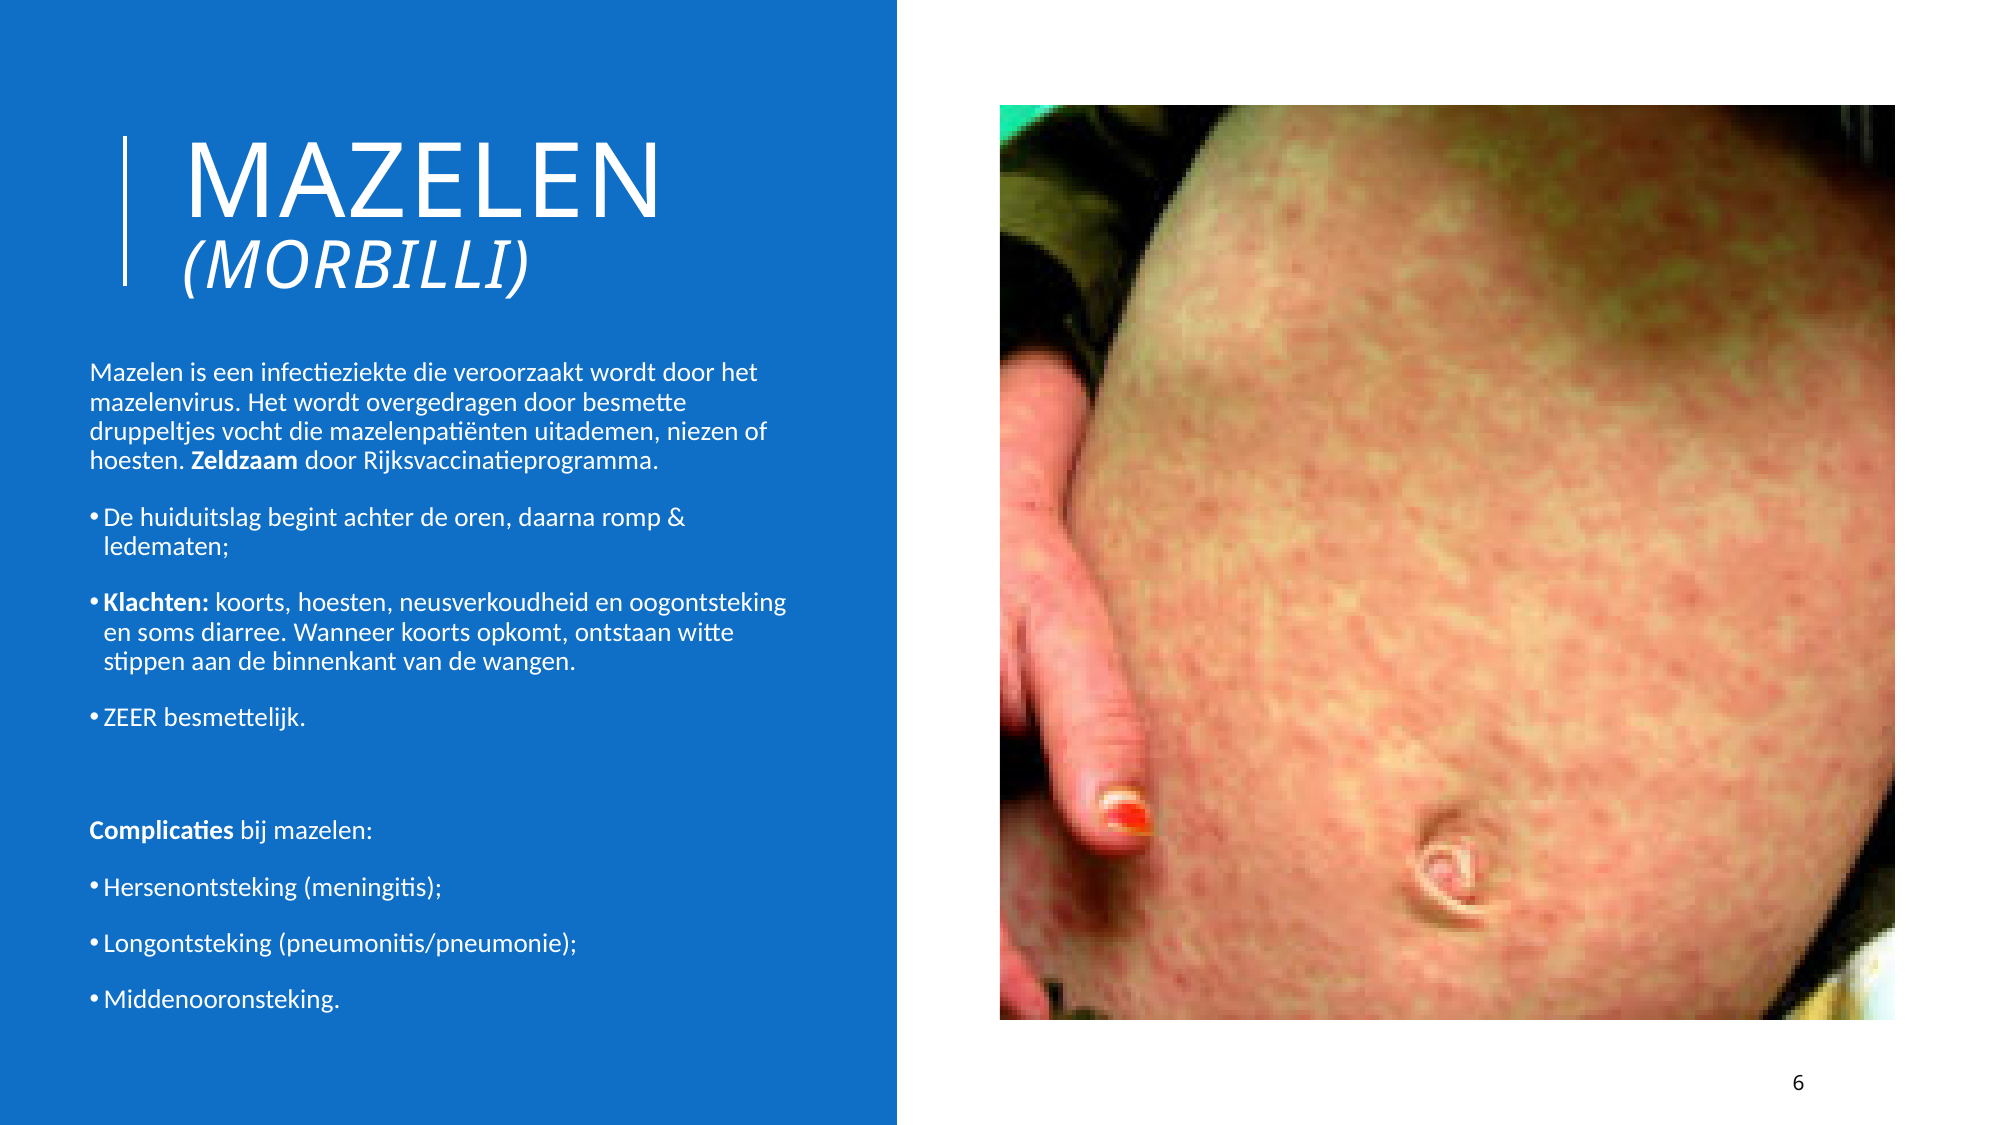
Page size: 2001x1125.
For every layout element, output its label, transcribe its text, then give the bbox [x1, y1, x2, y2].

picture [999, 104, 1896, 1021]
text_box [0, 0, 898, 1125]
slide_number 6 [1777, 1061, 1938, 1107]
list Mazelen is een infectieziekte die veroorzaakt wordt door het mazelenvirus. Het wordt overgedragen door besmette druppeltjes vocht die mazelenpatiënten uitademen, niezen of hoesten. Zeldzaam door Rijksvaccinatieprogramma. De huiduitslag begint achter de oren, daarna romp & ledematen; Klachten: koorts, hoesten, neusverkoudheid en oogontsteking en soms diarree. Wanneer koorts opkomt, ontstaan witte stippen aan de binnenkant van de wangen. ZEER besmettelijk. Complicaties bij mazelen: Hersenontsteking (meningitis); Longontsteking (pneumonitis/pneumonie); Middenooronsteking. [82, 351, 823, 1029]
title MAZELEN (Morbilli) [168, 96, 788, 342]
